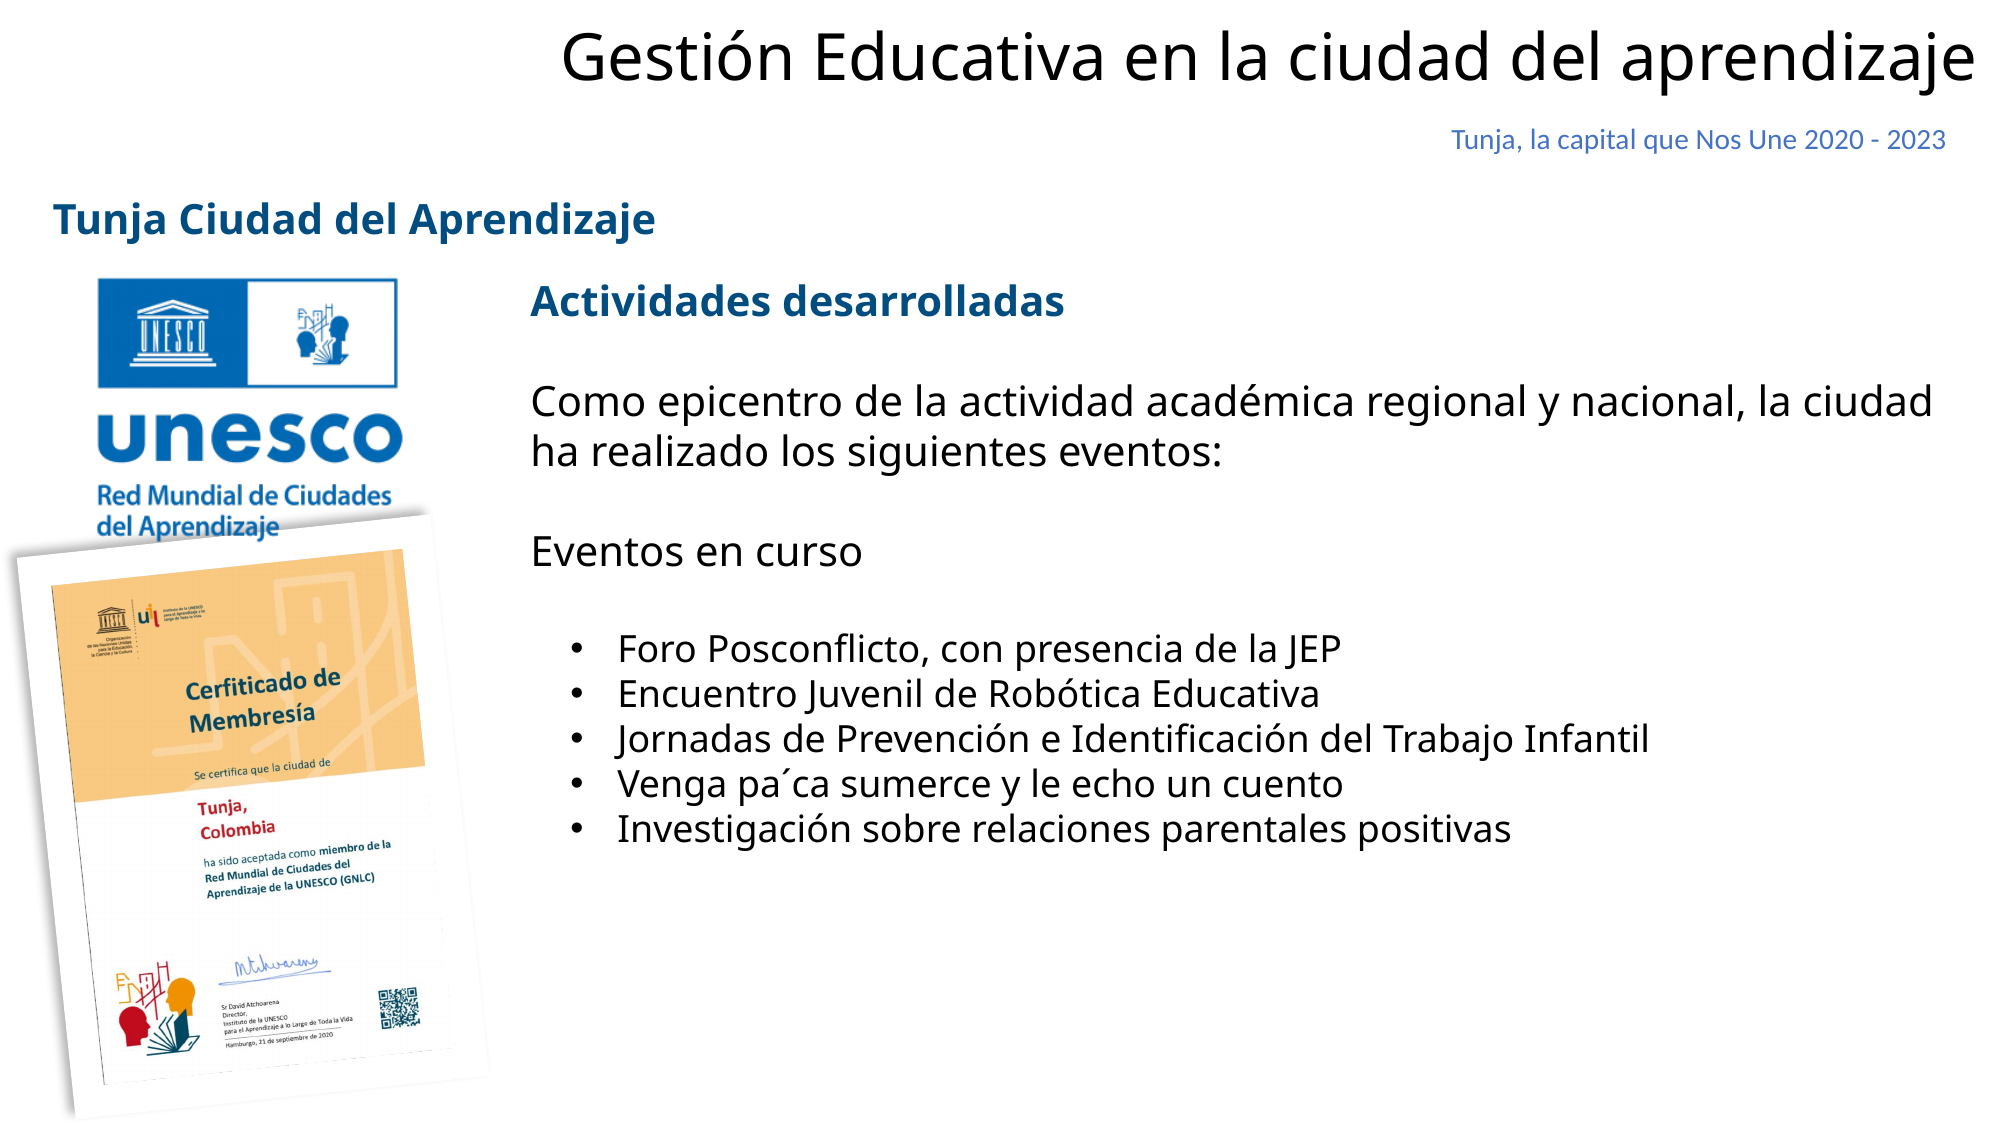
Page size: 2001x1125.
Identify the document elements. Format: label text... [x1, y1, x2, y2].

text_box Actividades desarrolladas Como epicentro de la actividad académica regional y nacional, la ciudad ha realizado los siguientes eventos: Eventos en curso Foro Posconflicto, con presencia de la JEP Encuentro Juvenil de Robótica Educativa Jornadas de Prevención e Identificación del Trabajo Infantil Venga pa´ca sumerce y le echo un cuento Investigación sobre relaciones parentales positivas [515, 267, 1978, 858]
picture [52, 250, 454, 1084]
text_box Gestión Educativa en la ciudad del aprendizaje [541, 0, 1998, 103]
text_box Tunja Ciudad del Aprendizaje [37, 185, 1963, 251]
subtitle Tunja, la capital que Nos Une 2020 - 2023 [355, 116, 1963, 164]
